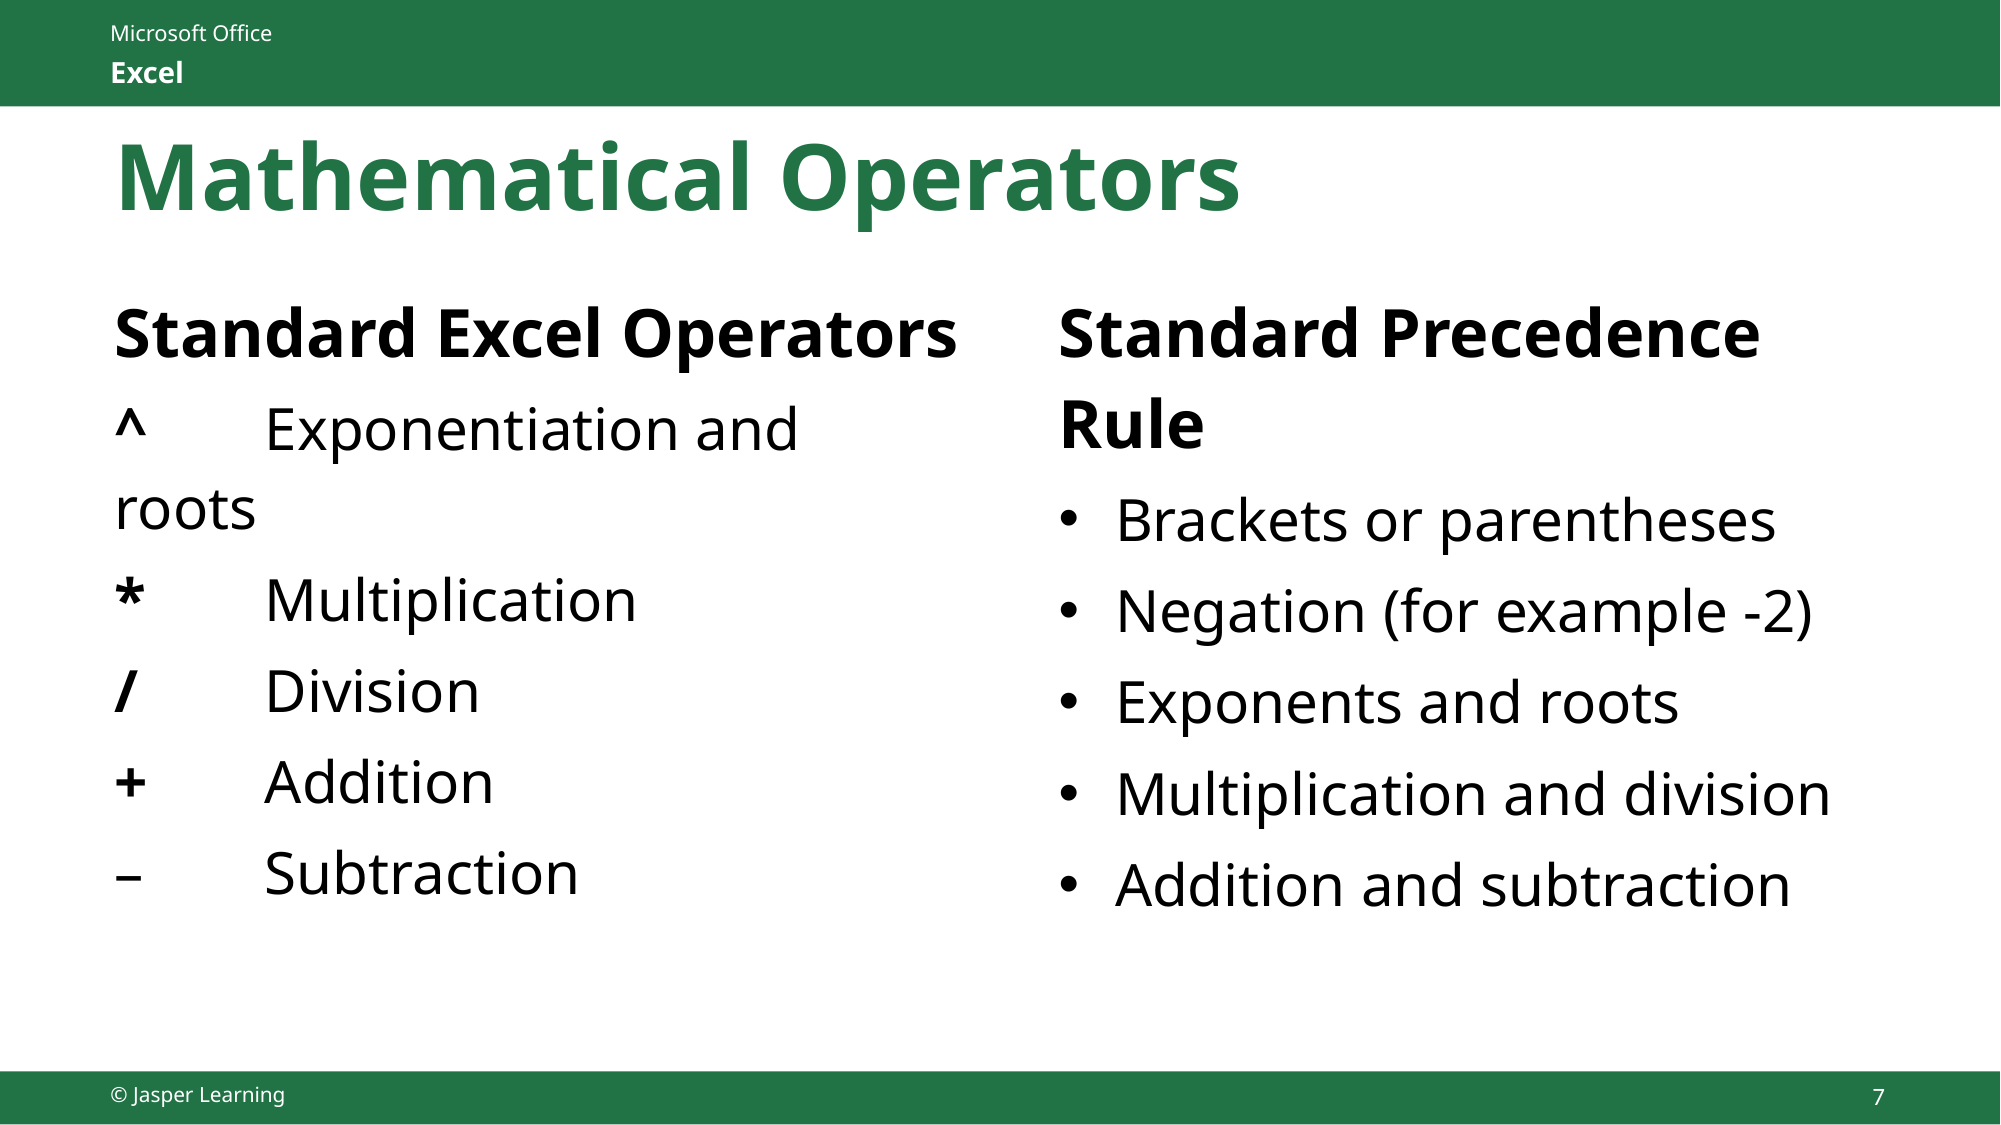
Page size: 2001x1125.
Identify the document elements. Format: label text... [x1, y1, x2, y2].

slide_number 7 [1433, 1065, 1900, 1125]
title Mathematical Operators [99, 118, 1866, 231]
list Standard Excel Operators ^ Exponentiation and roots * Multiplication / Division + Addition – Subtraction [99, 271, 984, 1015]
list Standard Precedence Rule Brackets or parentheses Negation (for example -2) Exponents and roots Multiplication and division Addition and subtraction [1043, 271, 1927, 1015]
footer © Jasper Learning [95, 1065, 729, 1125]
